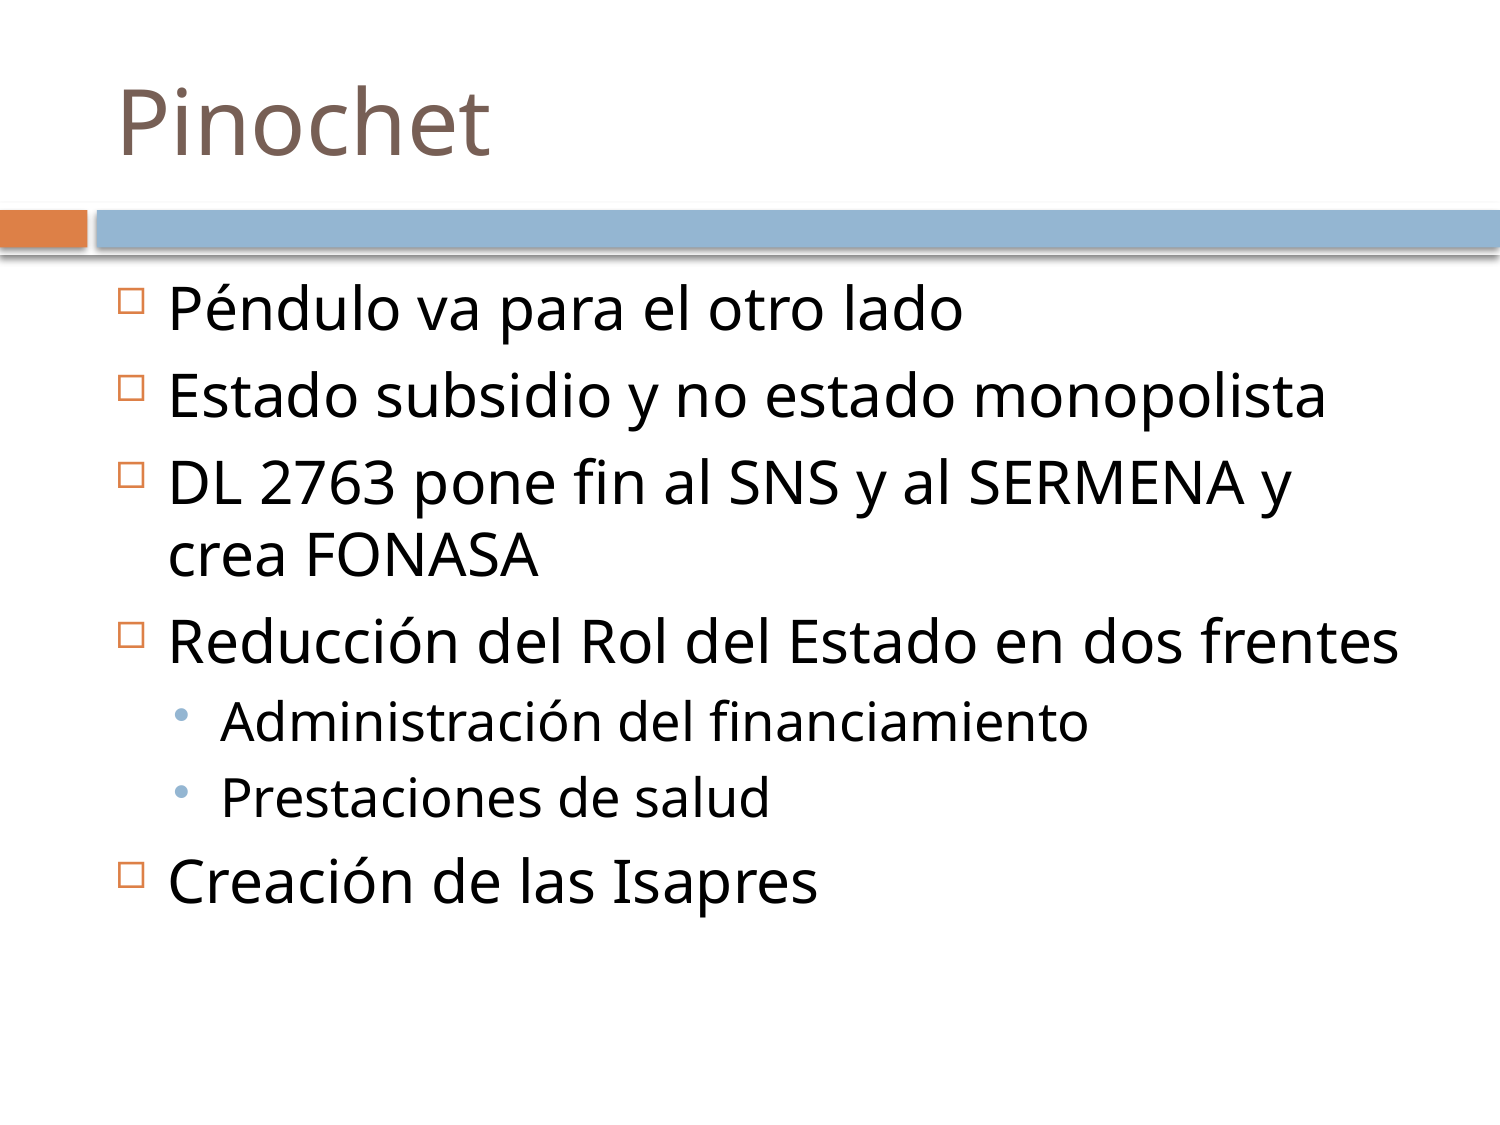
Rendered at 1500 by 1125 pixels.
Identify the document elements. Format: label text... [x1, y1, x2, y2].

list Péndulo va para el otro lado Estado subsidio y no estado monopolista DL 2763 pone fin al SNS y al SERMENA y crea FONASA Reducción del Rol del Estado en dos frentes Administración del financiamiento Prestaciones de salud Creación de las Isapres [100, 262, 1438, 1000]
title Pinochet [100, 37, 1438, 200]
